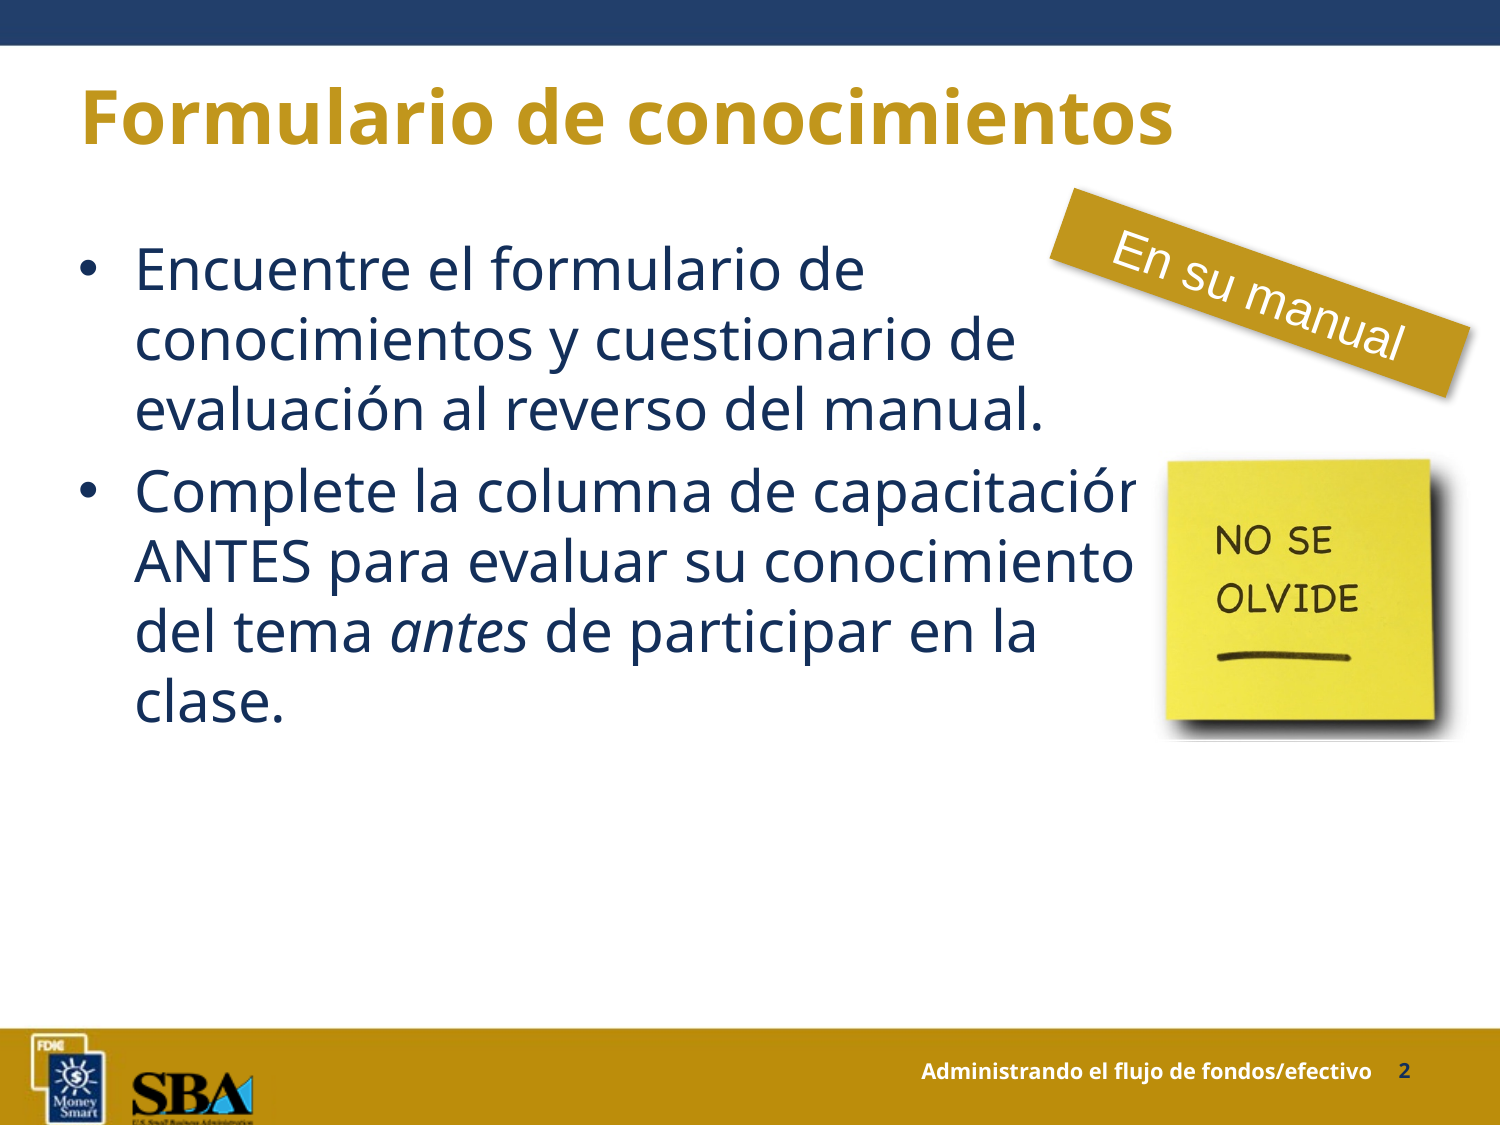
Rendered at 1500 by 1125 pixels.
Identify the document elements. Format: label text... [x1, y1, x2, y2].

picture [0, 0, 1500, 1125]
title Formulario de conocimientos [64, 62, 1415, 163]
list Encuentre el formulario de conocimientos y cuestionario de evaluación al reverso del manual. Complete la columna de capacitación ANTES para evaluar su conocimiento del tema antes de participar en la clase. [62, 224, 1176, 925]
text_box En su manual [1049, 187, 1471, 398]
